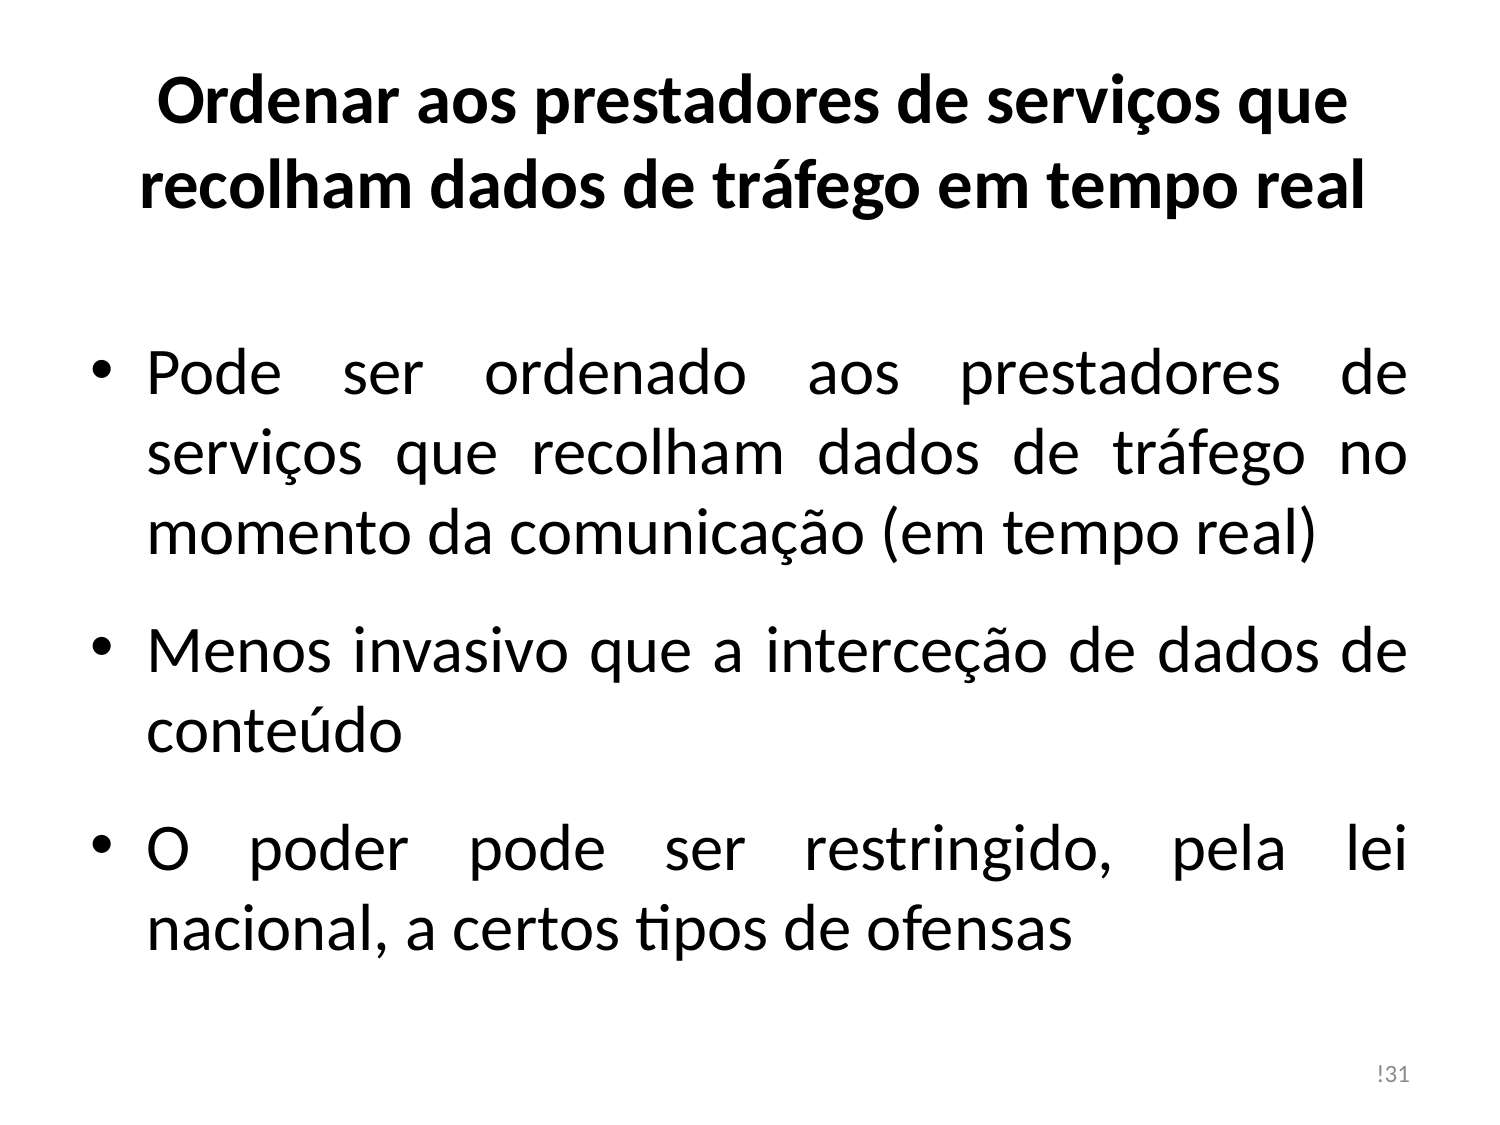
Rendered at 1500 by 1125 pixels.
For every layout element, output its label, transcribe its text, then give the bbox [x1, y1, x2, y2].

title Ordenar aos prestadores de serviços que recolham dados de tráfego em tempo real [54, 45, 1455, 233]
slide_number !31 [1074, 1042, 1425, 1103]
list Pode ser ordenado aos prestadores de serviços que recolham dados de tráfego no momento da comunicação (em tempo real) Menos invasivo que a interceção de dados de conteúdo O poder pode ser restringido, pela lei nacional, a certos tipos de ofensas [75, 320, 1425, 992]
